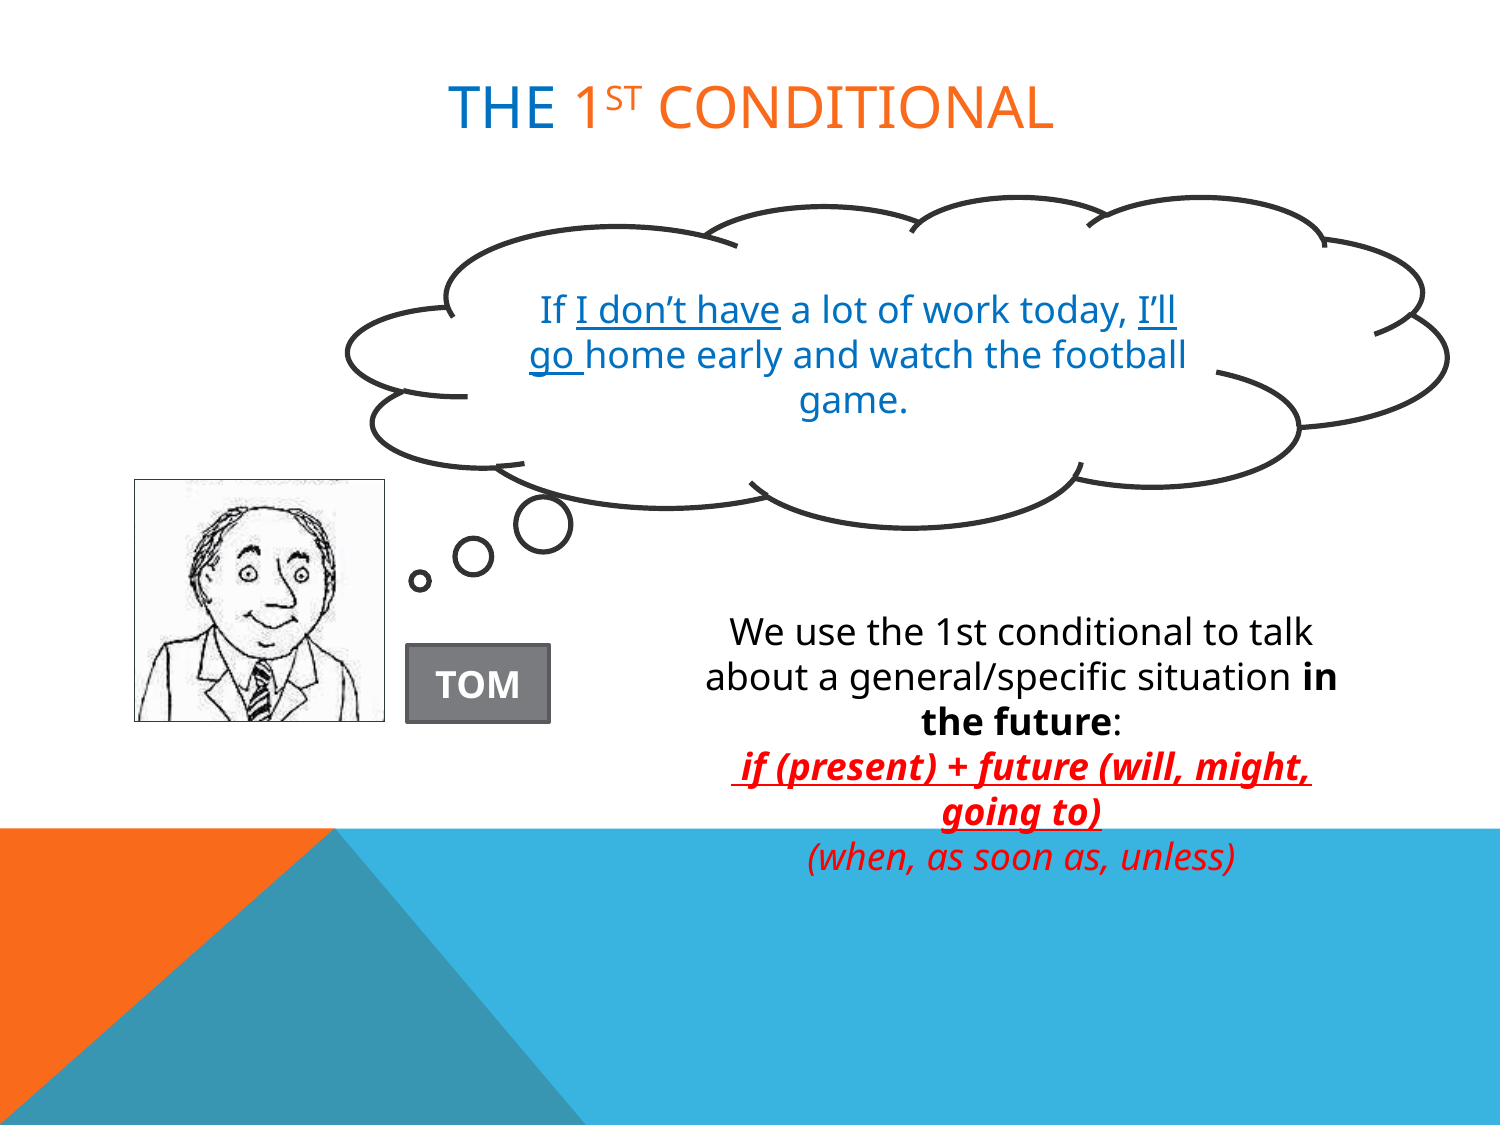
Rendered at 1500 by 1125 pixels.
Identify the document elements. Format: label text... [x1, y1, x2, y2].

text_box We use the 1st conditional to talk about a general/specific situation in the future: if (present) + future (will, might, going to) (when, as soon as, unless) [667, 600, 1376, 886]
text_box If I don’t have a lot of work today, I’ll go home early and watch the football game. [345, 195, 1450, 555]
title The 1st conditional [135, 60, 1369, 150]
text_box TOM [405, 643, 551, 724]
picture [134, 479, 385, 723]
text_box If I don’t have a lot of work today, I’ll go home early and watch the football game. [452, 536, 494, 577]
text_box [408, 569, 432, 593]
